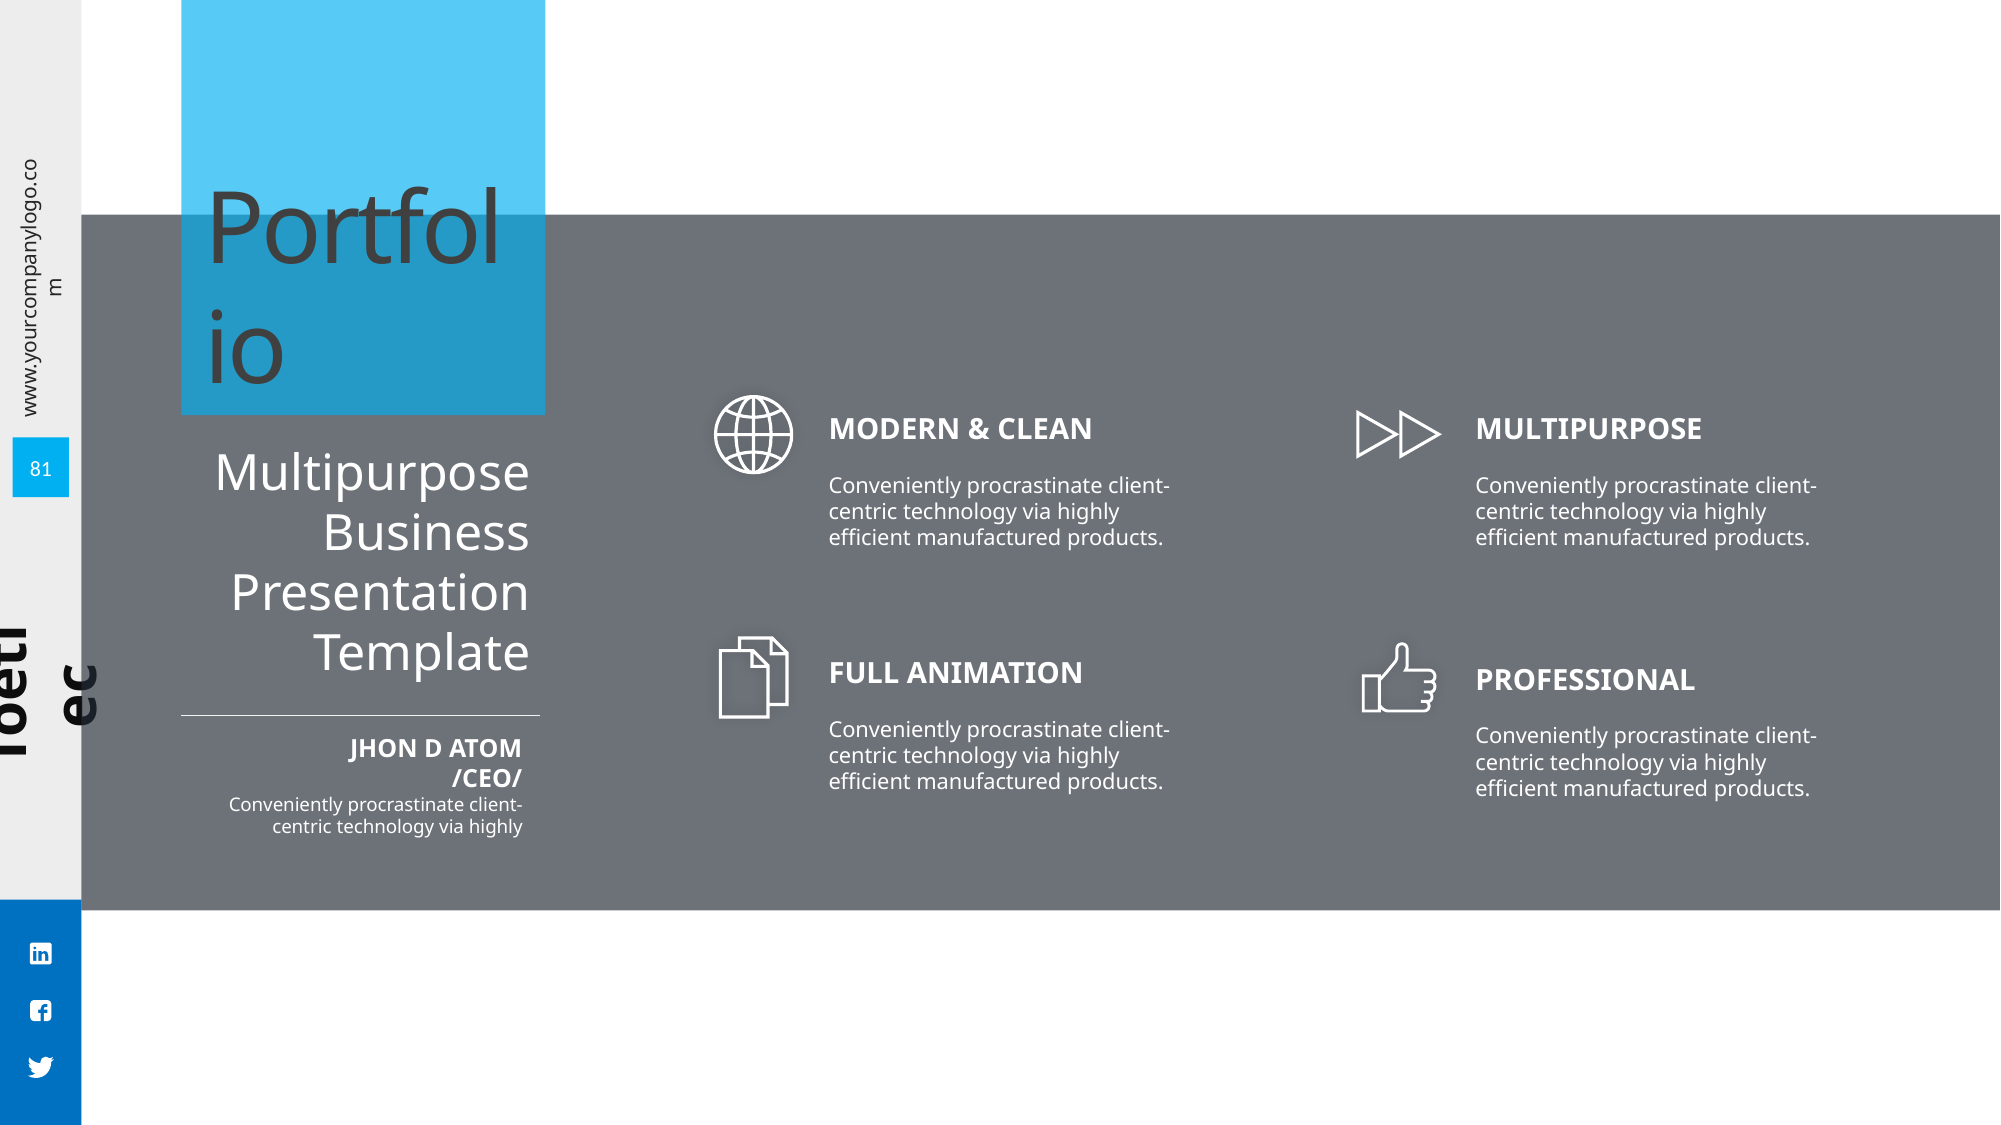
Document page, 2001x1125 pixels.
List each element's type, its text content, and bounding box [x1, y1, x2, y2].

slide_number 81 [12, 437, 69, 498]
picture [81, 0, 2000, 1125]
